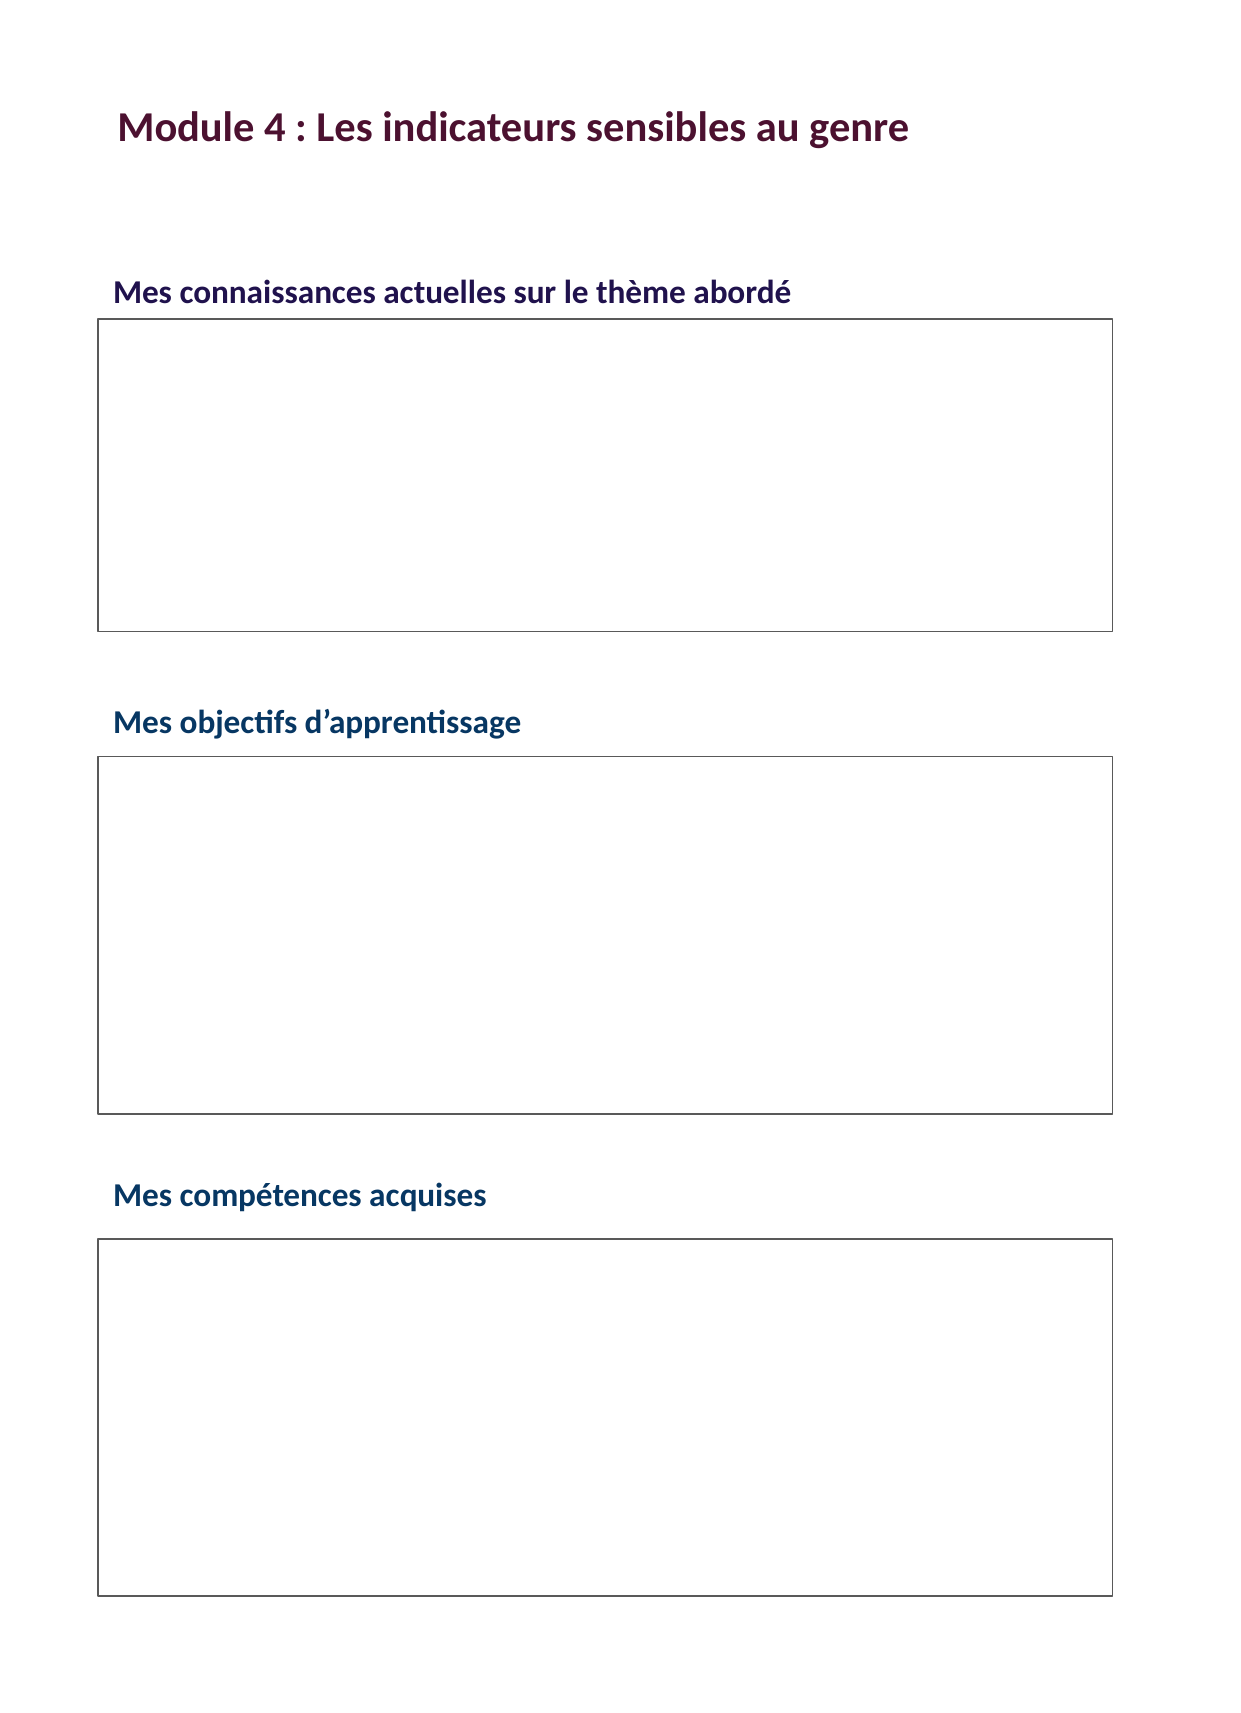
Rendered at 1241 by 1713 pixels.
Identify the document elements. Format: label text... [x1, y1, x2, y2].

title Module 4 : Les indicateurs sensibles au genre [98, 79, 1142, 244]
text_box Mes compétences acquises [98, 1158, 1108, 1229]
text_box [98, 318, 1113, 632]
text_box [98, 1238, 1113, 1597]
text_box Mes objectifs d’apprentissage [98, 685, 1108, 756]
text_box Mes connaissances actuelles sur le thème abordé [98, 255, 1113, 318]
text_box [98, 756, 1113, 1114]
